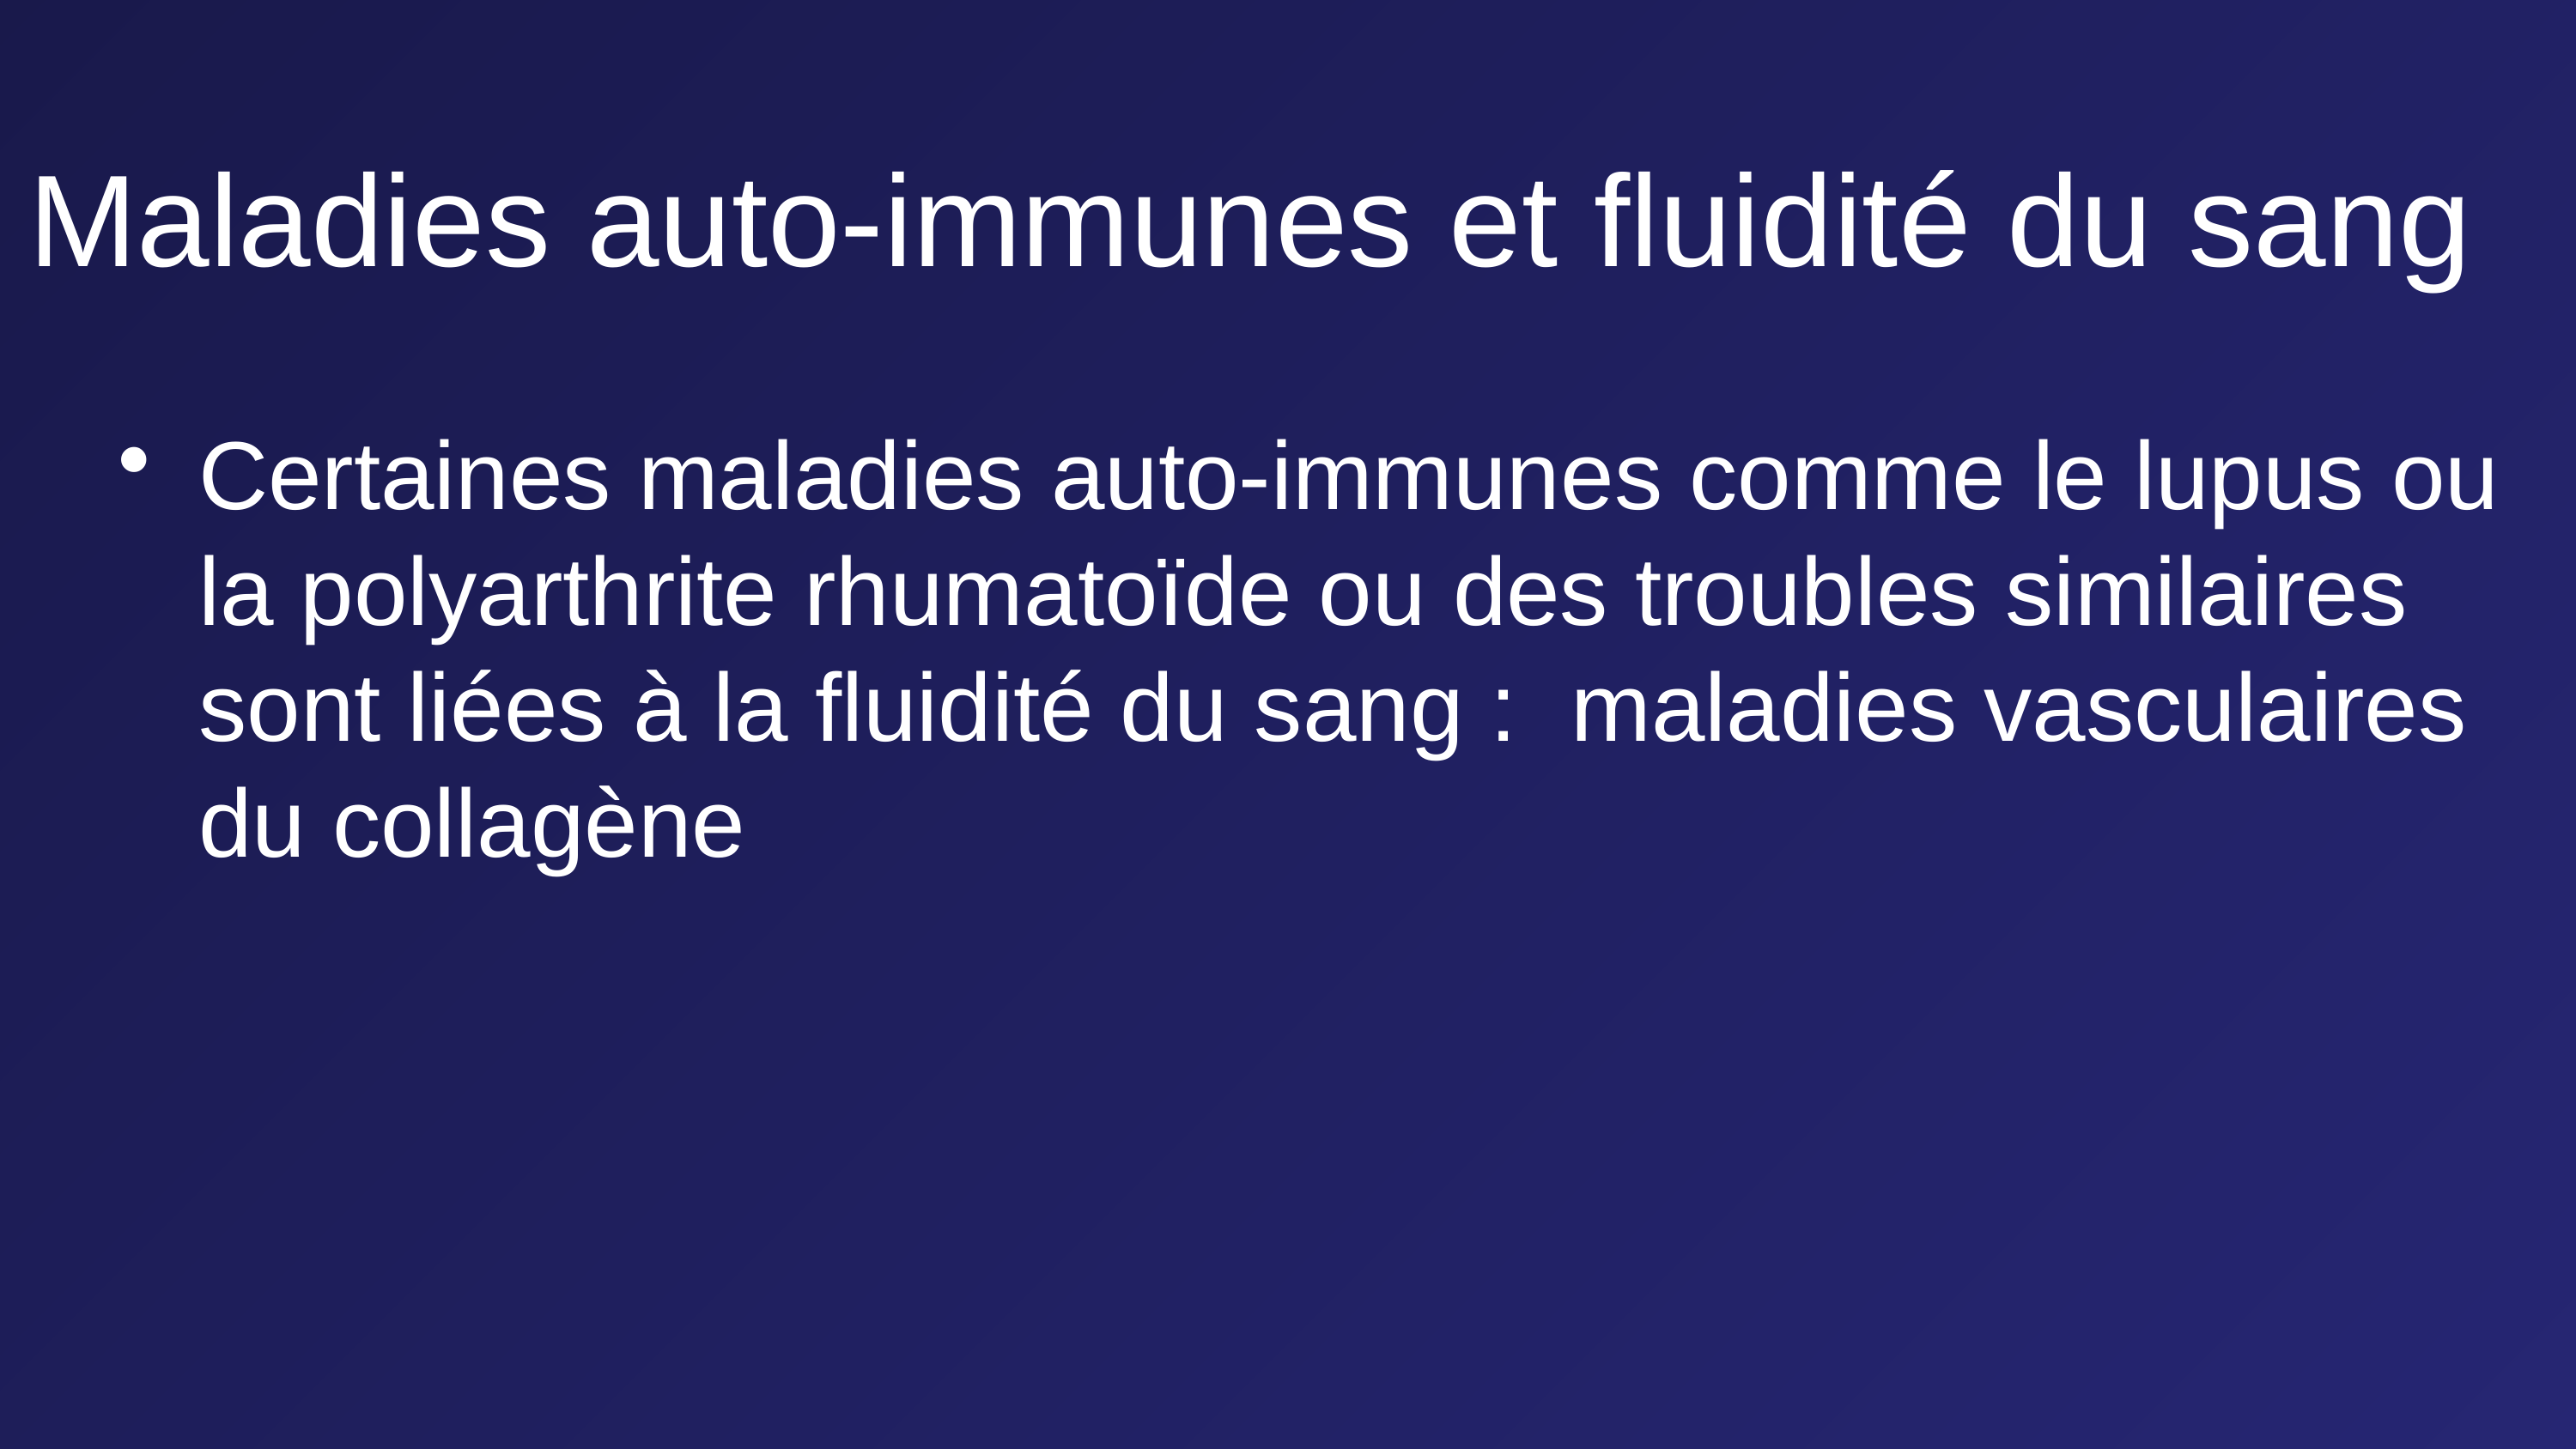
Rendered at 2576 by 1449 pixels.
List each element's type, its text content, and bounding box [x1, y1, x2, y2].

list Certaines maladies auto-immunes comme le lupus ou la polyarthrite rhumatoïde ou des troubles similaires sont liées à la fluidité du sang : maladies vasculaires du collagène [96, 402, 2523, 1358]
title Maladies auto-immunes et fluidité du sang [0, 144, 2501, 284]
